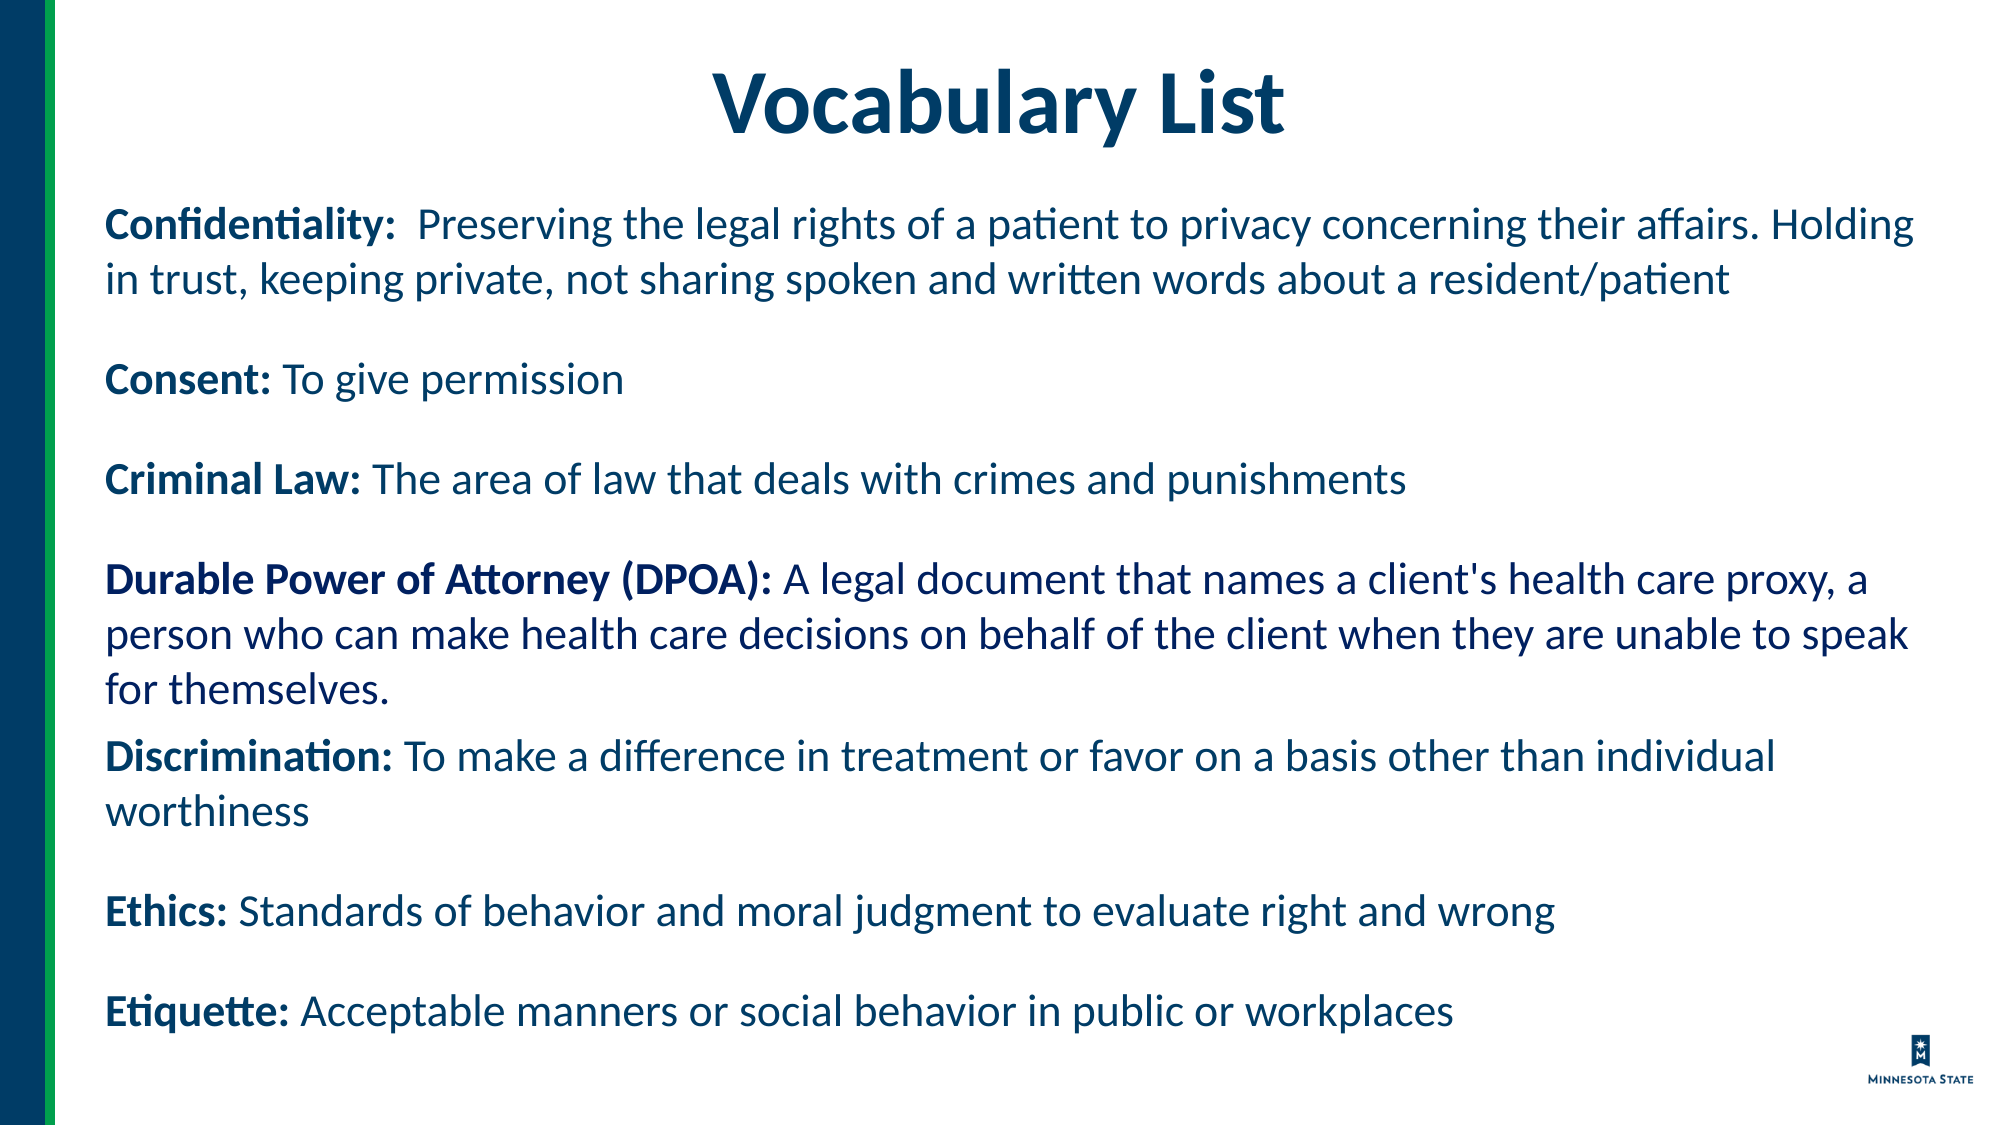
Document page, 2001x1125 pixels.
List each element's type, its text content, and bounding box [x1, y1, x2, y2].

picture [1823, 1028, 2001, 1095]
list Confidentiality: Preserving the legal rights of a patient to privacy concerning their affairs. Holding in trust, keeping private, not sharing spoken and written words about a resident/patient Consent: To give permission Criminal Law: The area of law that deals with crimes and punishments Durable Power of Attorney (DPOA): A legal document that names a client's health care proxy, a person who can make health care decisions on behalf of the client when they are unable to speak for themselves. Discrimination: To make a difference in treatment or favor on a basis other than individual worthiness Ethics: Standards of behavior and moral judgment to evaluate right and wrong Etiquette: Acceptable manners or social behavior in public or workplaces [90, 185, 1964, 1079]
title Vocabulary List [137, 46, 1863, 162]
